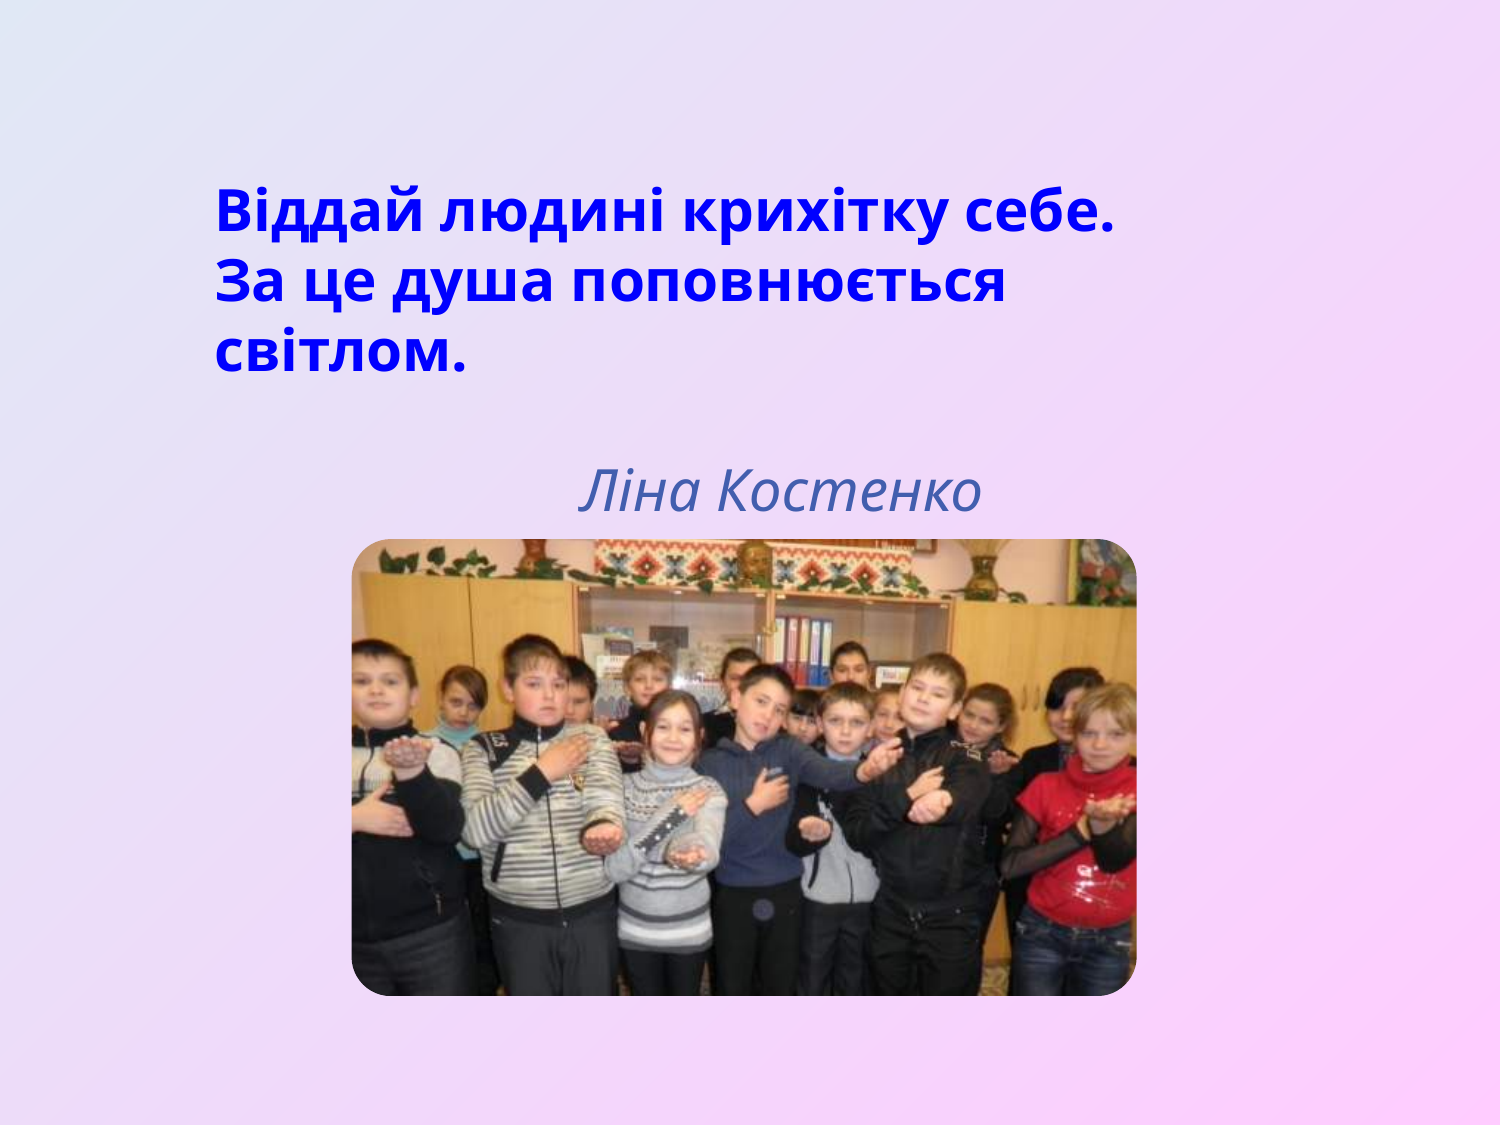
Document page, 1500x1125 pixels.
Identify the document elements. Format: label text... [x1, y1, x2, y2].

text_box Віддай людині крихітку себе. За це душа поповнюється світлом. Ліна Костенко [199, 165, 1278, 531]
picture [351, 538, 1137, 997]
